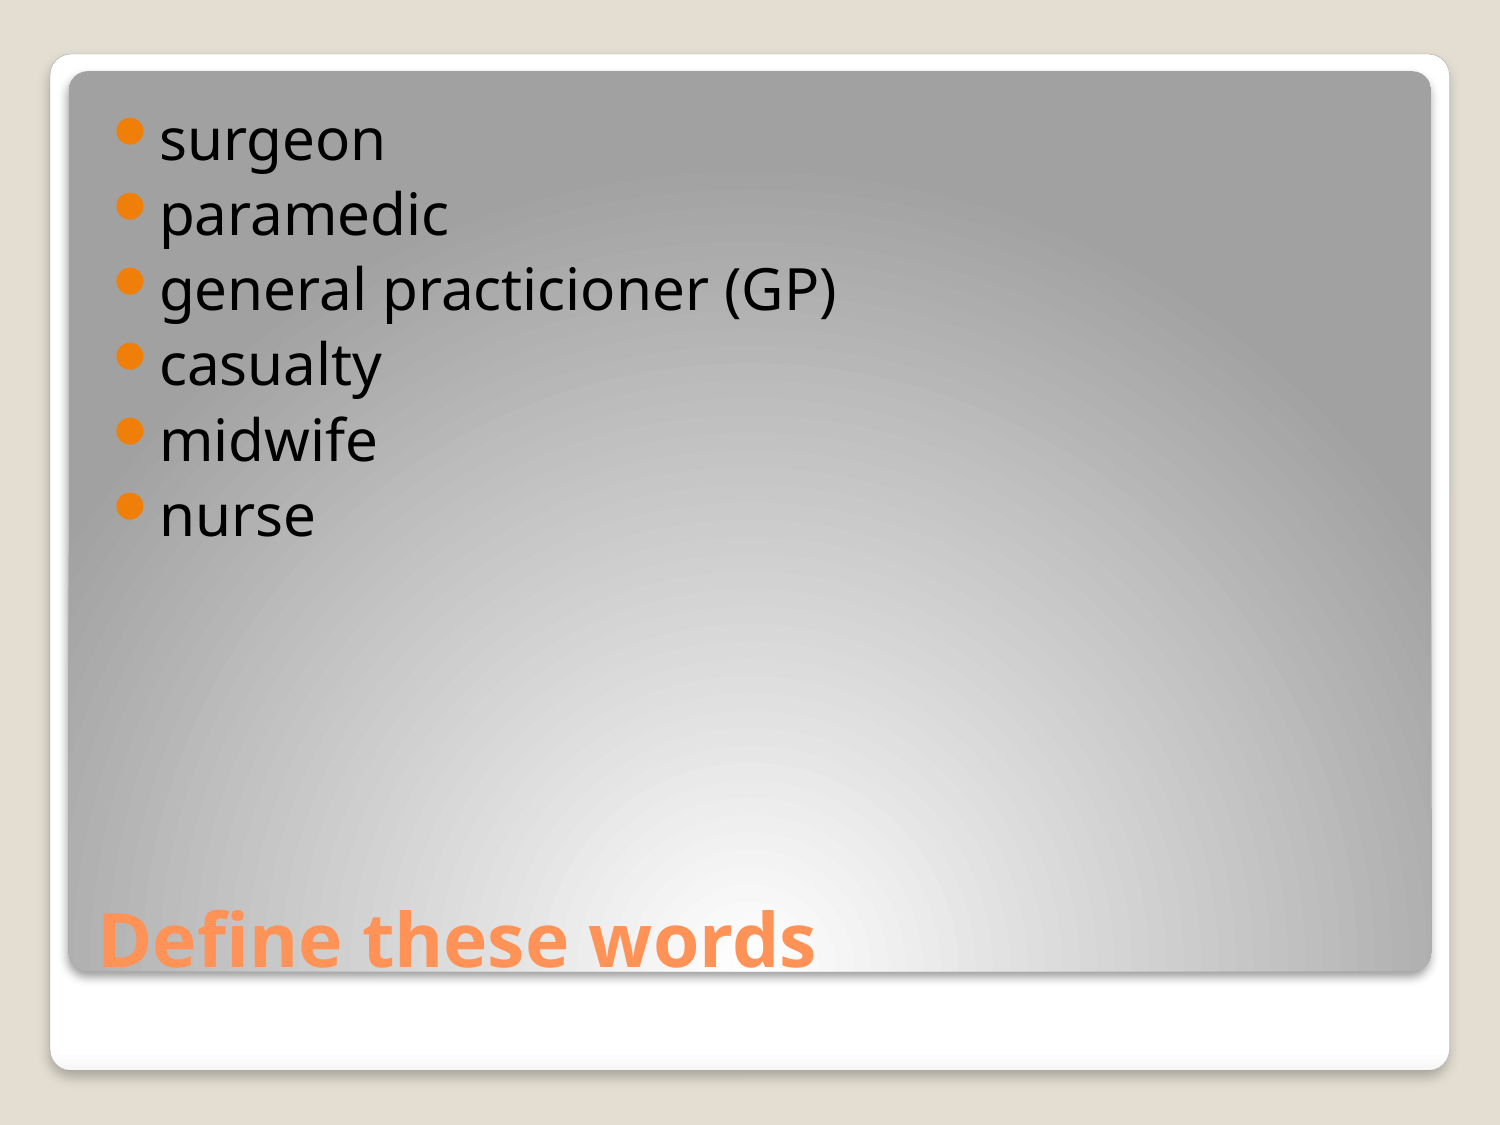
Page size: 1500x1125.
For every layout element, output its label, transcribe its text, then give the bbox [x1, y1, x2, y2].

title Define these words [82, 817, 1425, 990]
list surgeon paramedic general practicioner (GP) casualty midwife nurse [82, 86, 1425, 774]
